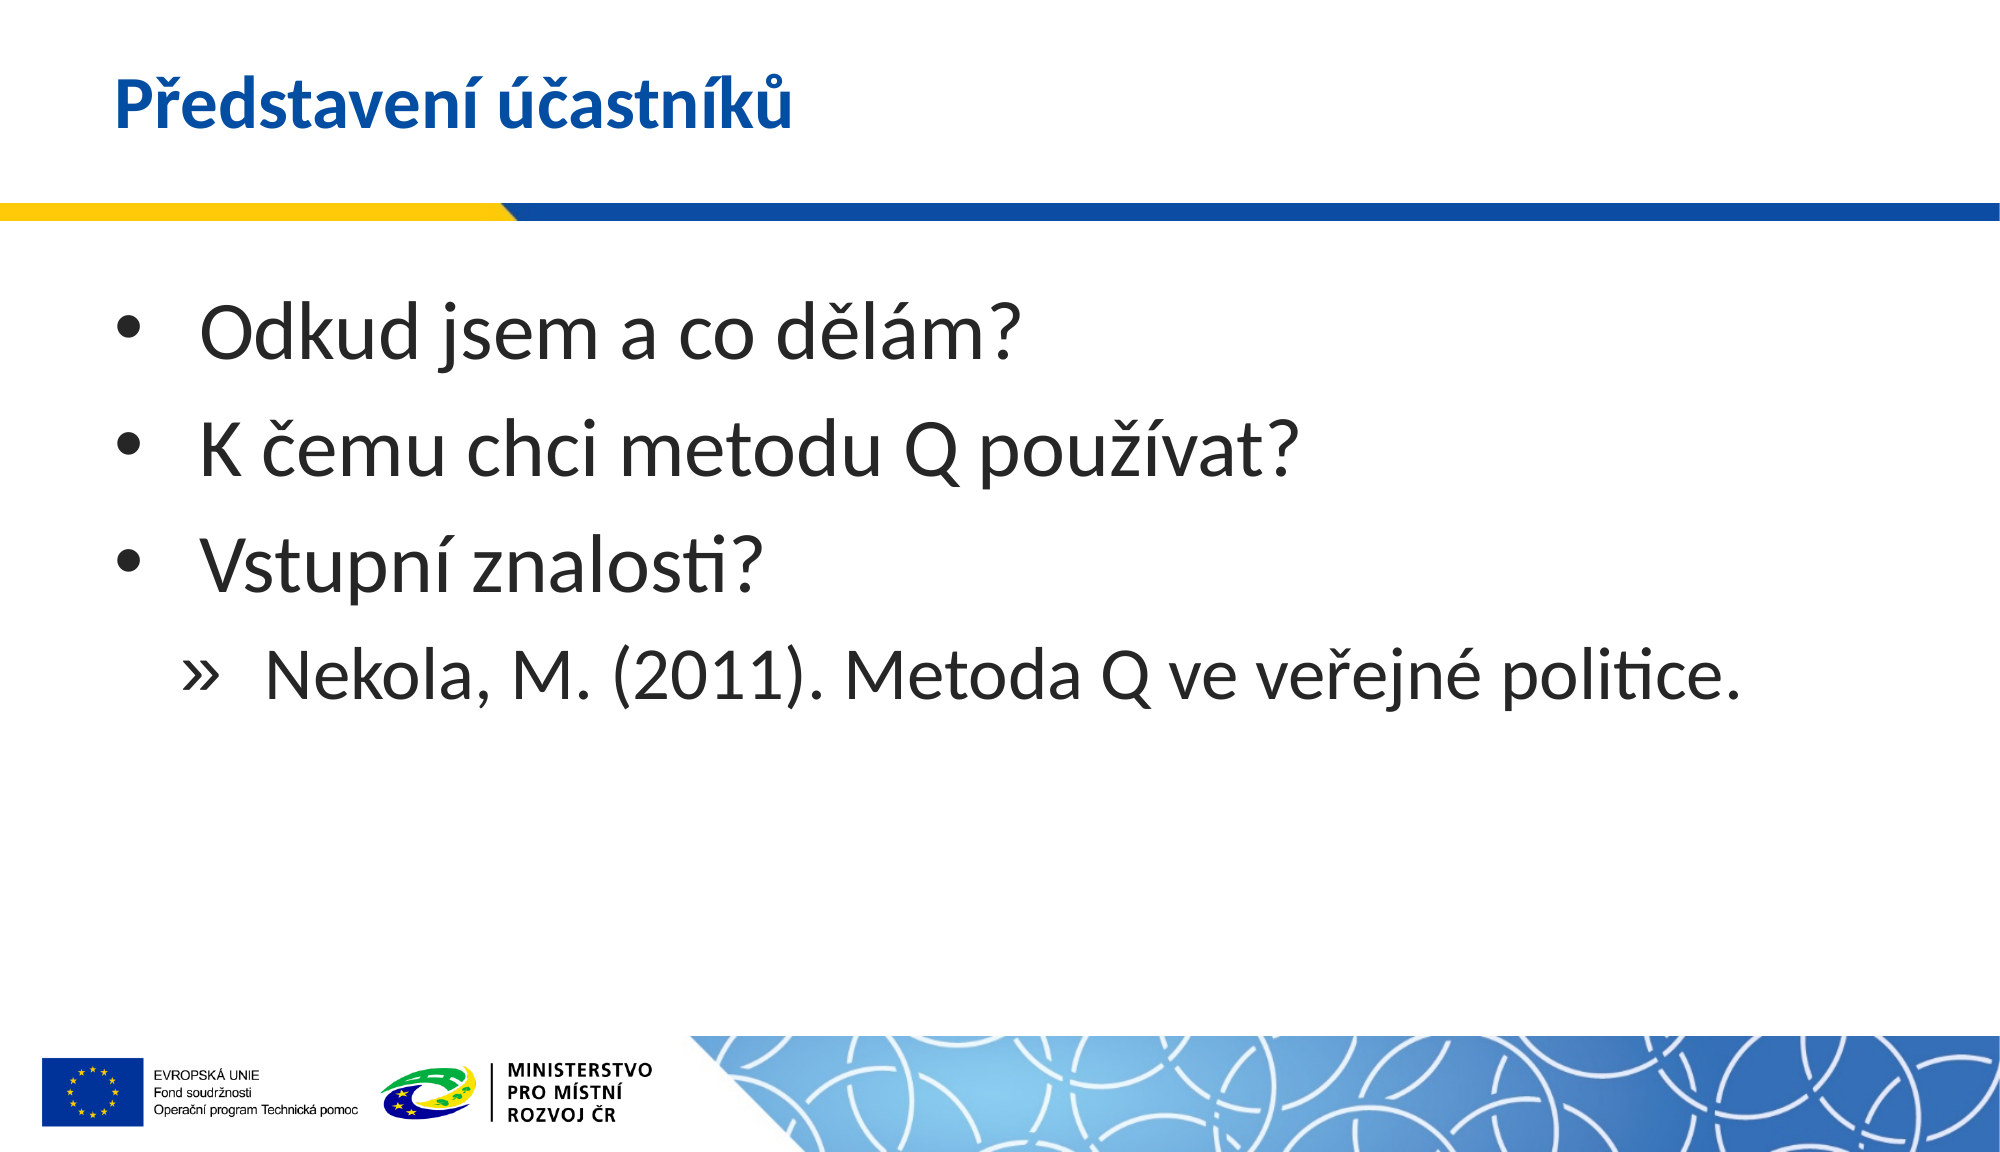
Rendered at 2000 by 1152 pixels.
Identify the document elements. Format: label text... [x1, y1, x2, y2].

title Představení účastníků [99, 46, 1900, 198]
picture [0, 203, 2000, 221]
picture [680, 1036, 2000, 1152]
list Odkud jsem a co dělám? K čemu chci metodu Q používat? Vstupní znalosti? Nekola, M. (2011). Metoda Q ve veřejné politice. [99, 268, 1900, 1029]
picture [19, 1035, 674, 1149]
